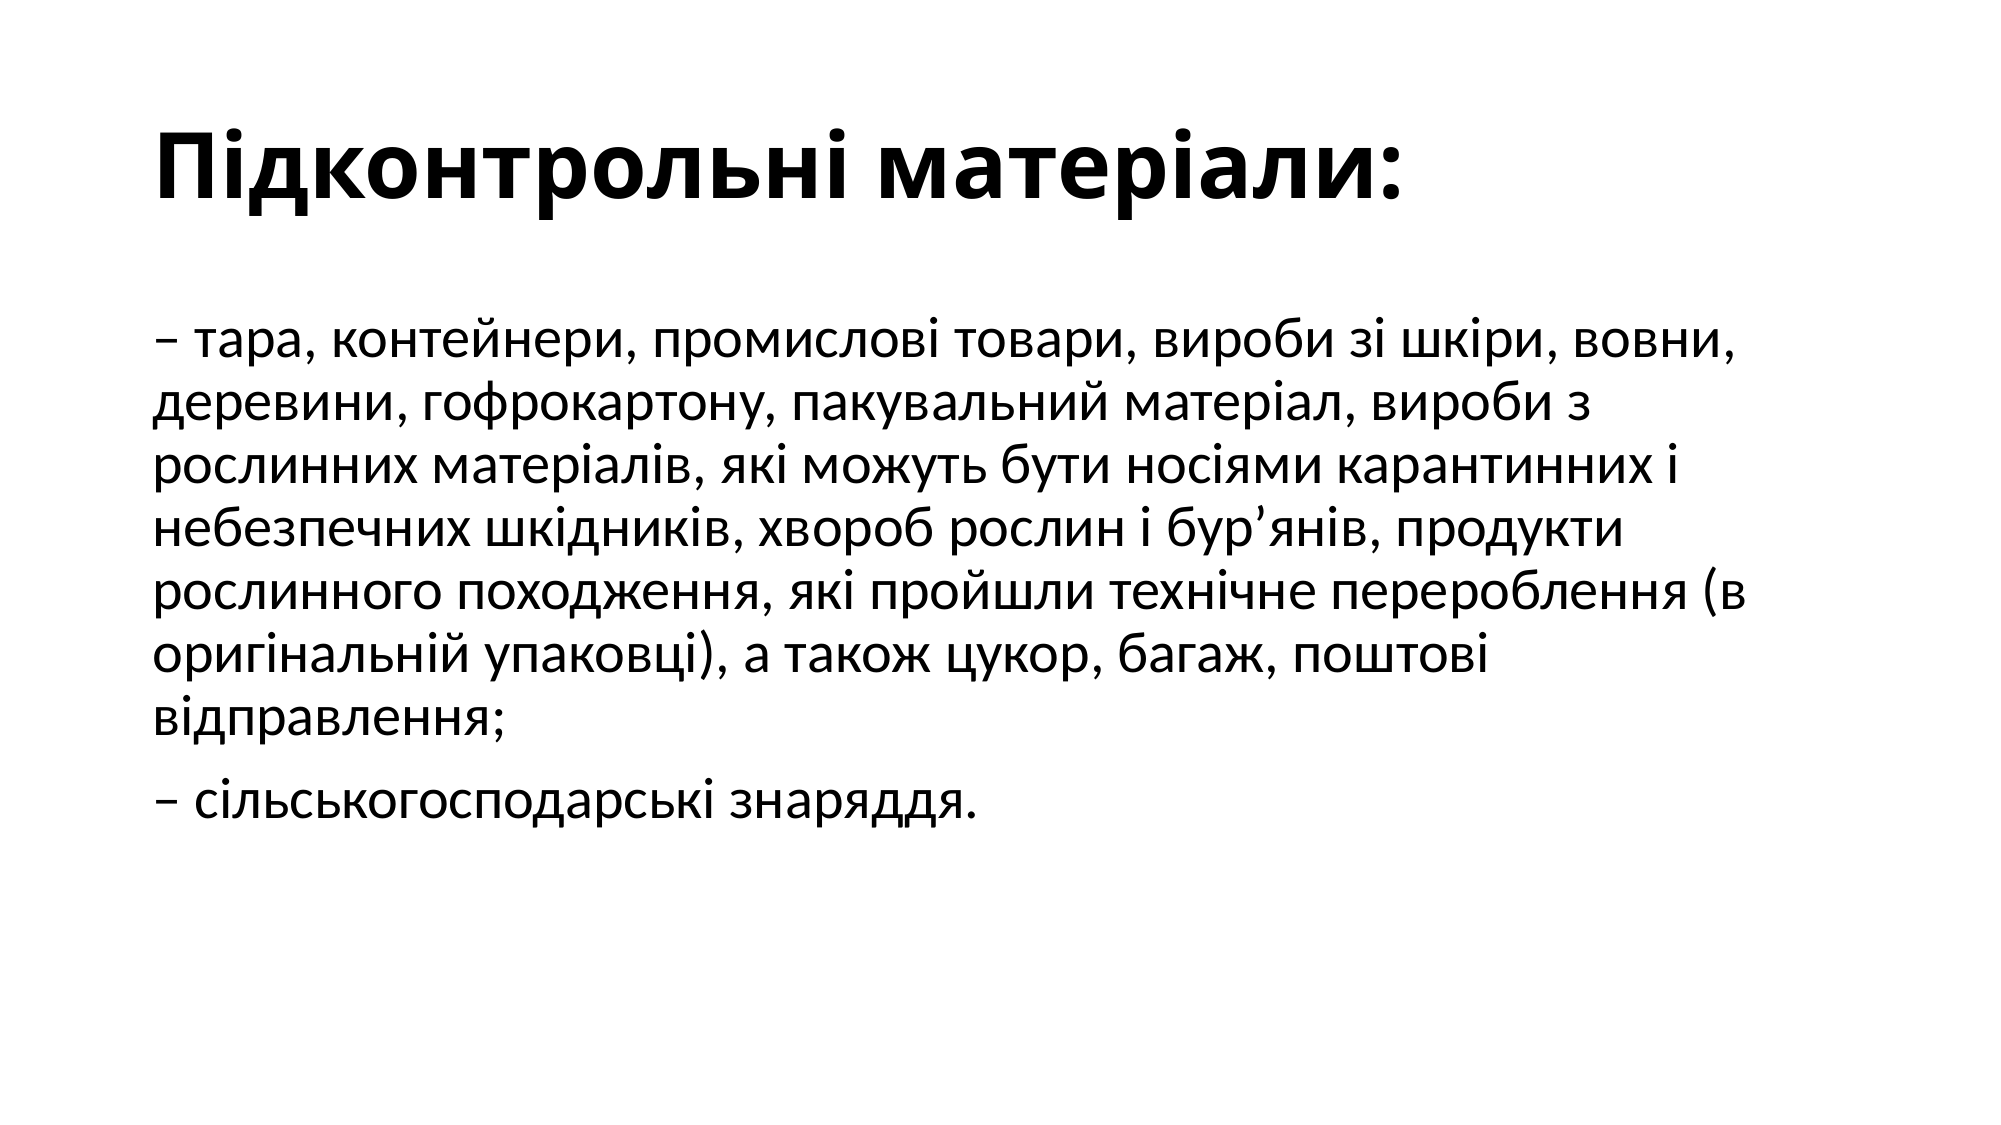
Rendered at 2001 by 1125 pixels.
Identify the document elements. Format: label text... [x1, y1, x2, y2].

title Підконтрольні матеріали: [137, 59, 1863, 278]
list – тара, контейнери, промислові товари, вироби зі шкіри, вовни, деревини, гофрокартону, пакувальний матеріал, вироби з рослинних матеріалів, які можуть бути носіями карантинних і небезпечних шкідників, хвороб рослин і бур’янів, продукти рослинного походження, які пройшли технічне перероблення (в оригінальній упаковці), а також цукор, багаж, поштові відправлення; – сільськогосподарські знаряддя. [137, 299, 1863, 1014]
